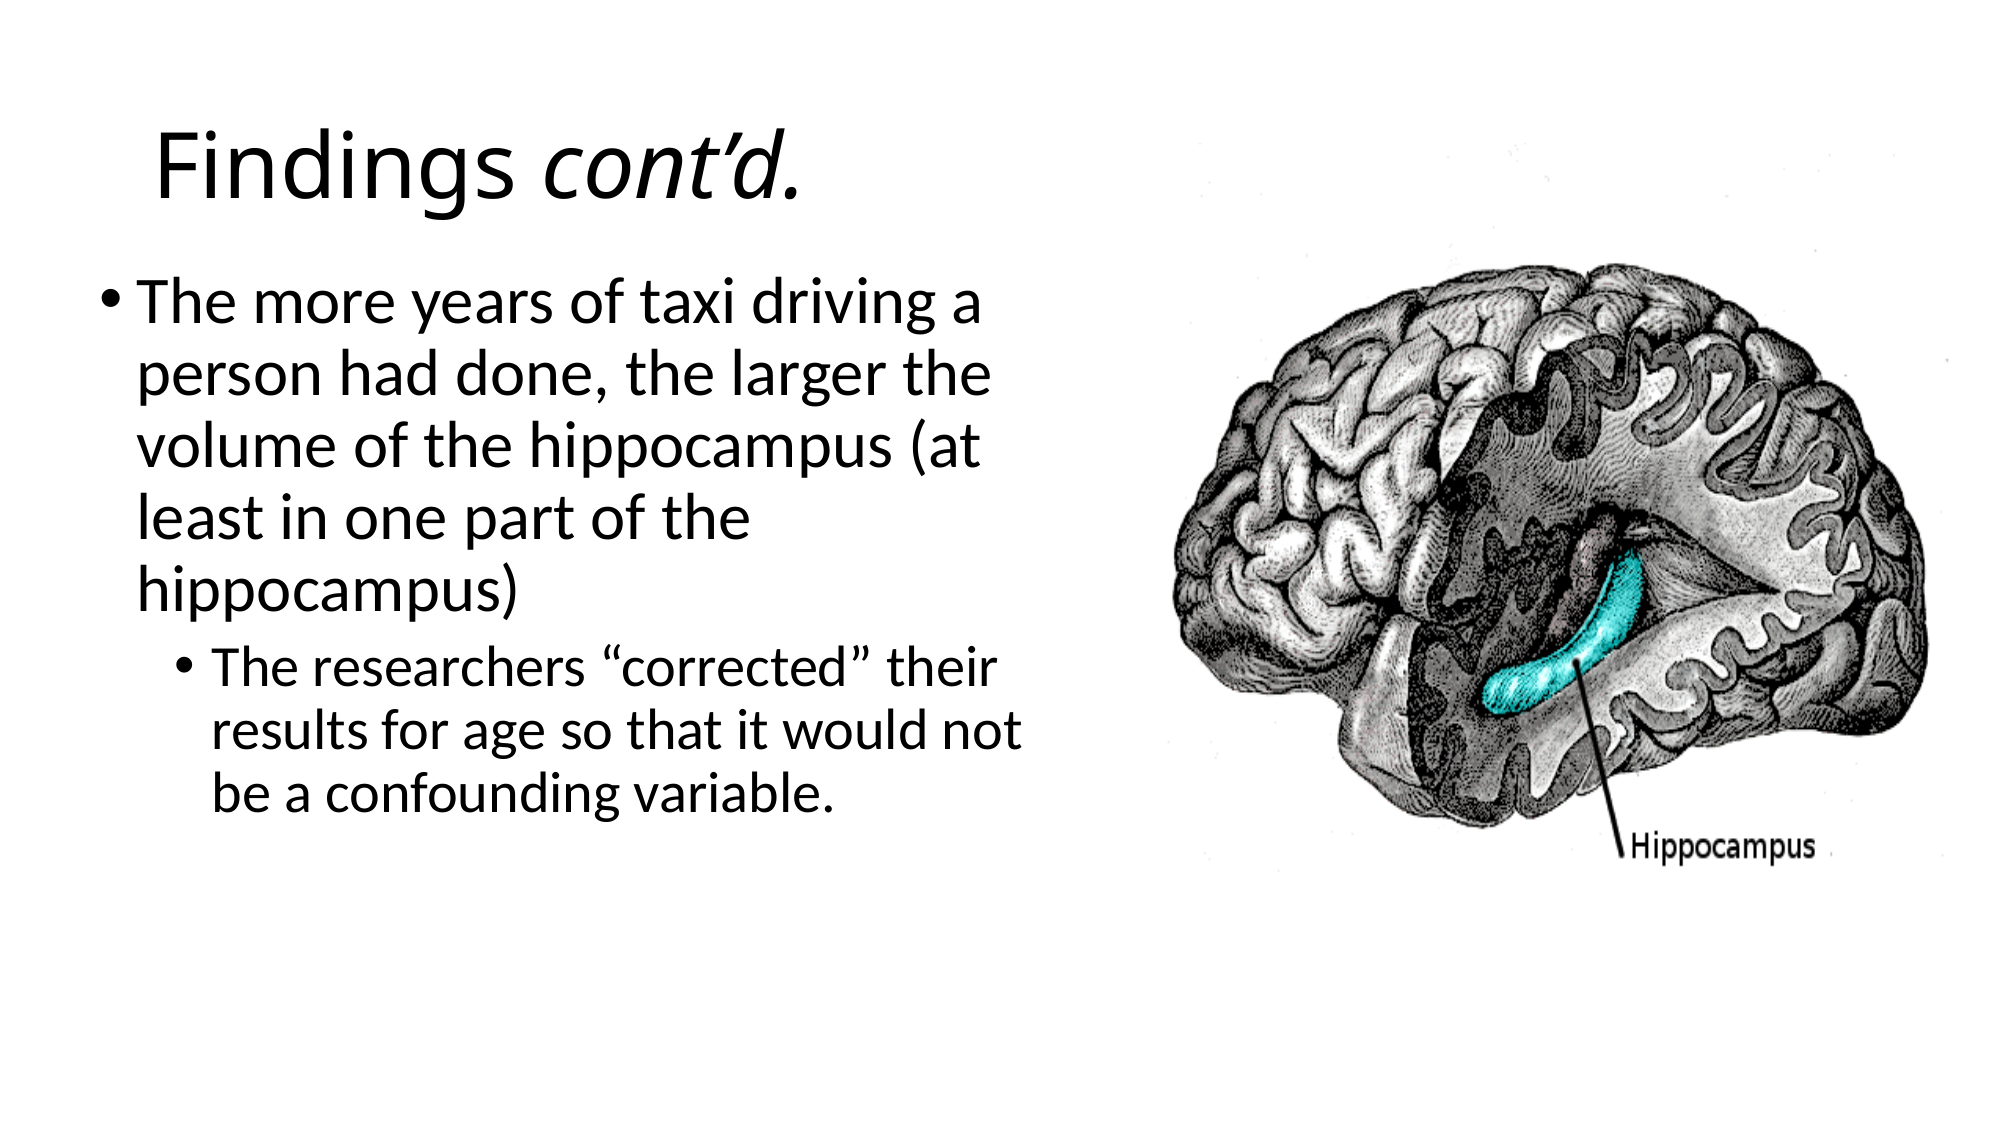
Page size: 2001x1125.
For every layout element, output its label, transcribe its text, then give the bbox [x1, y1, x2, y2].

picture [1165, 143, 1950, 882]
list The more years of taxi driving a person had done, the larger the volume of the hippocampus (at least in one part of the hippocampus) The researchers “corrected” their results for age so that it would not be a confounding variable. [84, 258, 1079, 1029]
title Findings cont’d. [137, 59, 1863, 278]
